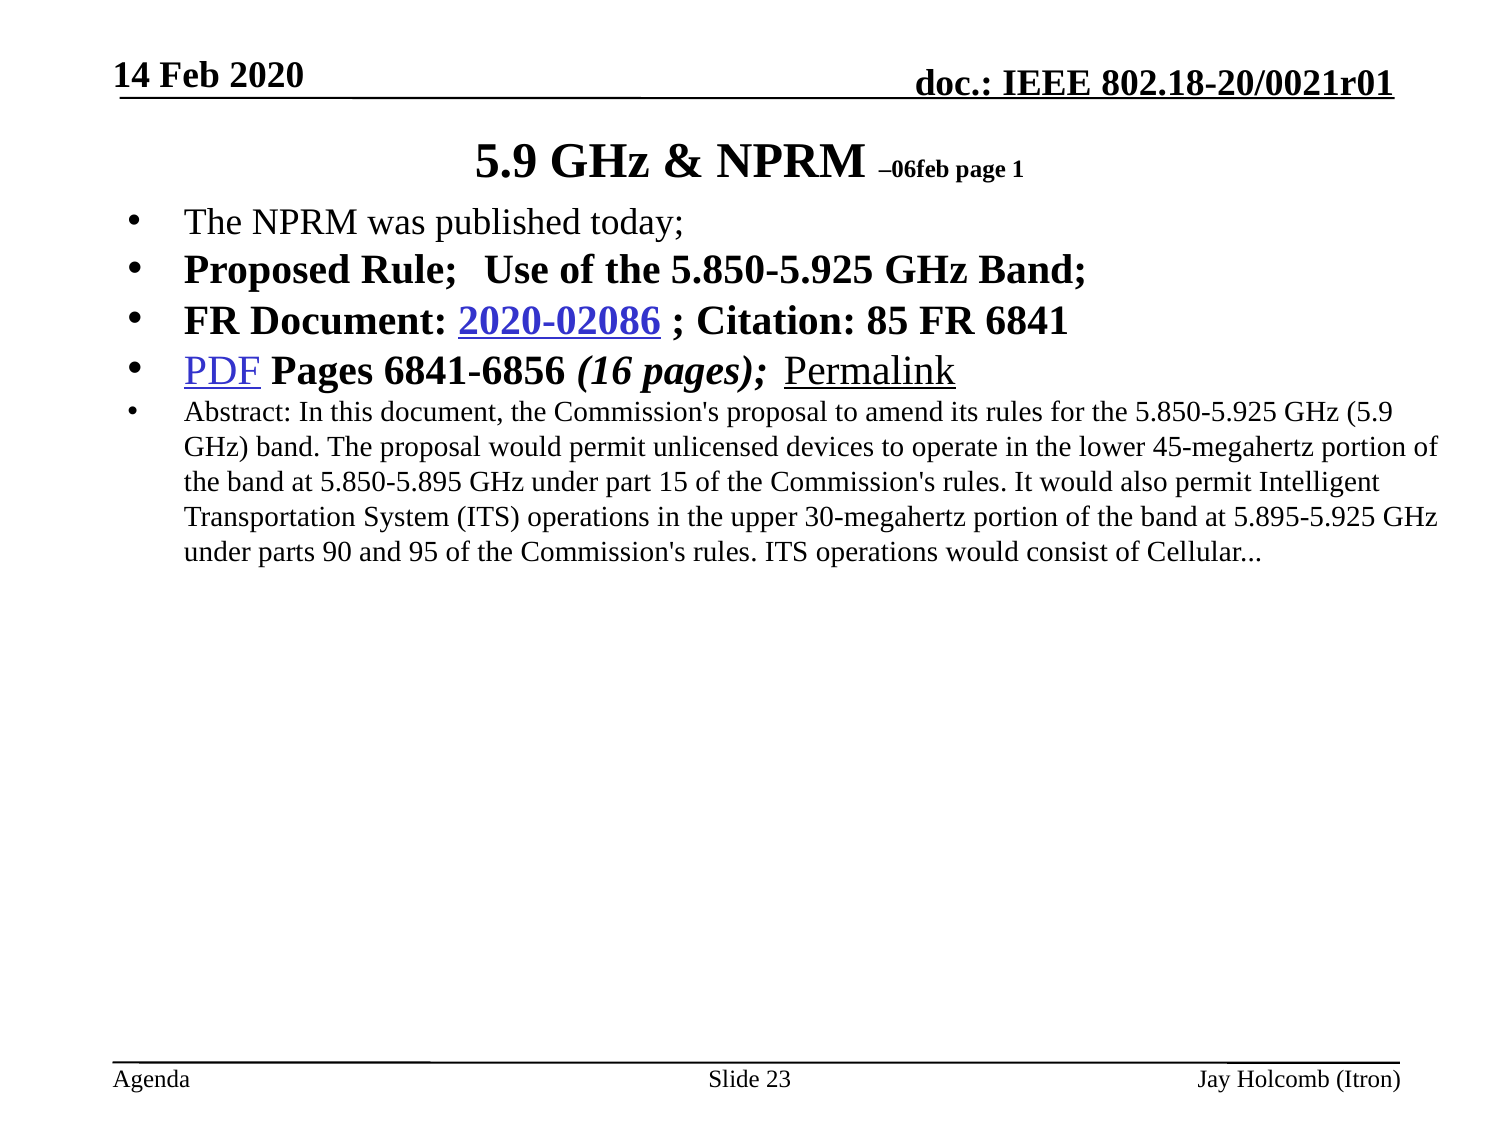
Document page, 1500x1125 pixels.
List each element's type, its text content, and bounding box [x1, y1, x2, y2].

title 5.9 GHz & NPRM –06feb page 1 [59, 102, 1441, 213]
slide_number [112, 49, 488, 95]
list The NPRM was published today; Proposed Rule; Use of the 5.850-5.925 GHz Band; FR Document: 2020-02086 ; Citation: 85 FR 6841 PDF Pages 6841-6856 (16 pages); Permalink Abstract: In this document, the Commission's proposal to amend its rules for the 5.850-5.925 GHz (5.9 GHz) band. The proposal would permit unlicensed devices to operate in the lower 45-megahertz portion of the band at 5.850-5.895 GHz under part 15 of the Commission's rules. It would also permit Intelligent Transportation System (ITS) operations in the upper 30-megahertz portion of the band at 5.895-5.925 GHz under parts 90 and 95 of the Commission's rules. ITS operations would consist of Cellular... [112, 189, 1463, 1063]
slide_number Slide 23 [699, 1061, 800, 1123]
footer Jay Holcomb (Itron) [878, 1061, 1402, 1093]
